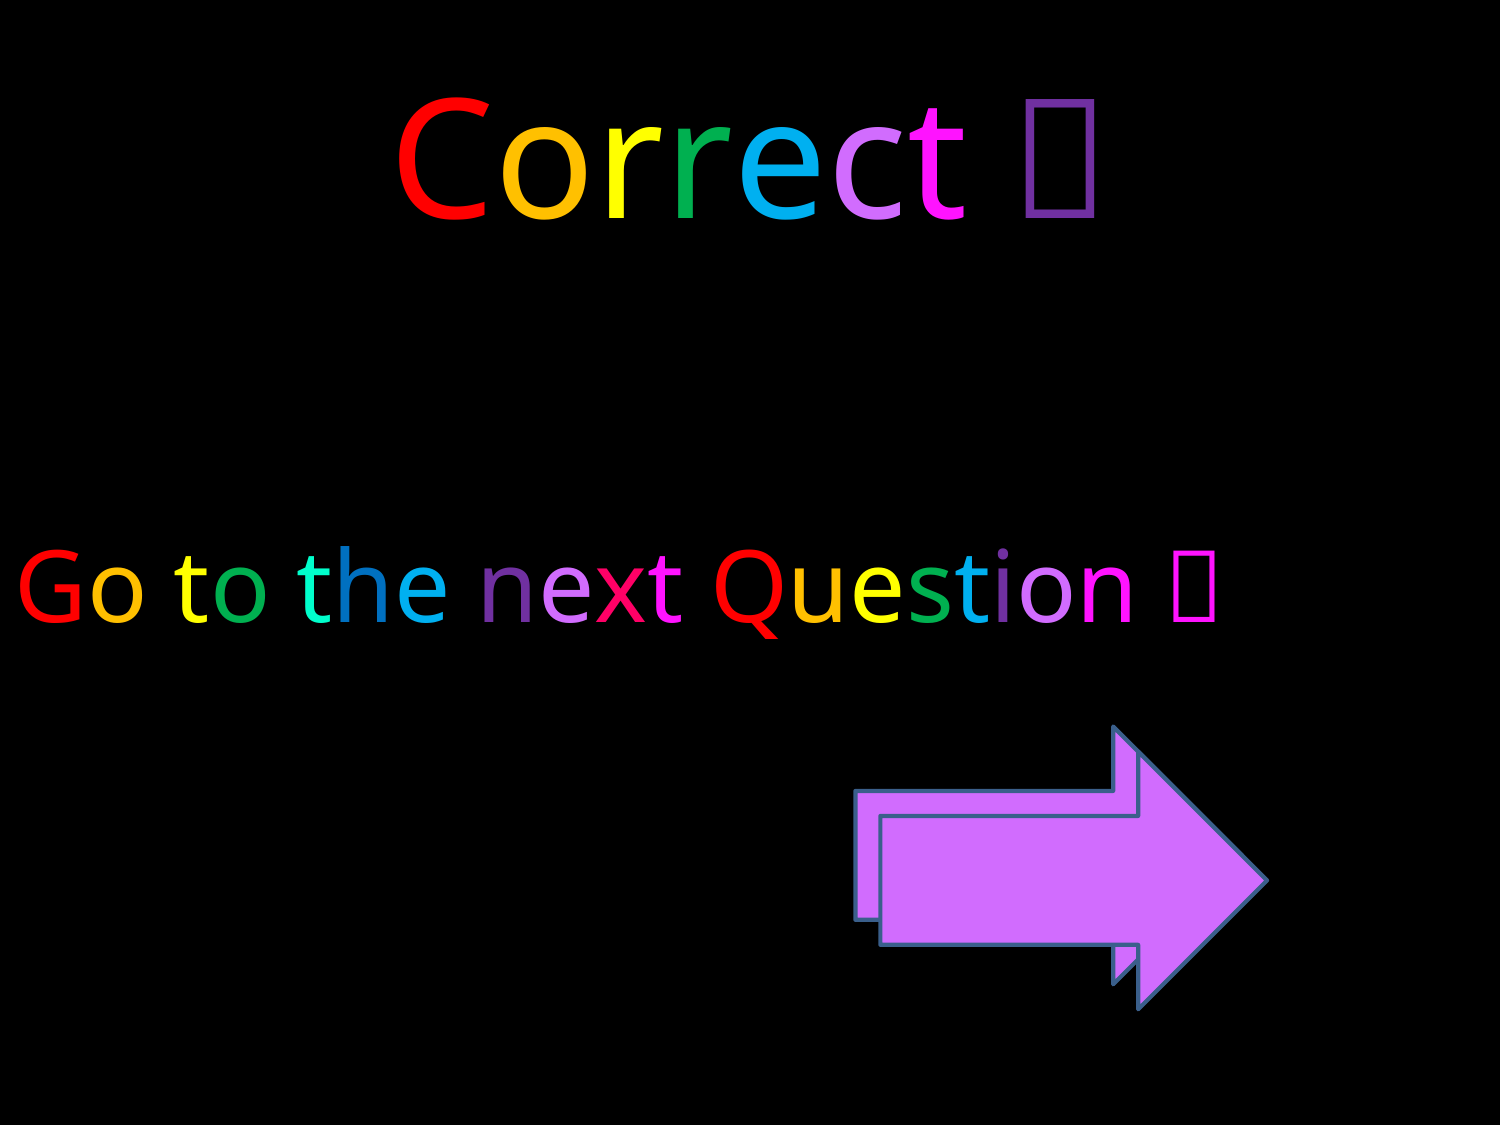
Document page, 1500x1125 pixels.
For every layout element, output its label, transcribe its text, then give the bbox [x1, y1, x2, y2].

text_box Correct  [74, 45, 1425, 282]
text_box [853, 724, 1139, 922]
text_box [878, 749, 1270, 1012]
text_box [1111, 947, 1136, 987]
text_box Go to the next Question  [0, 515, 1500, 651]
